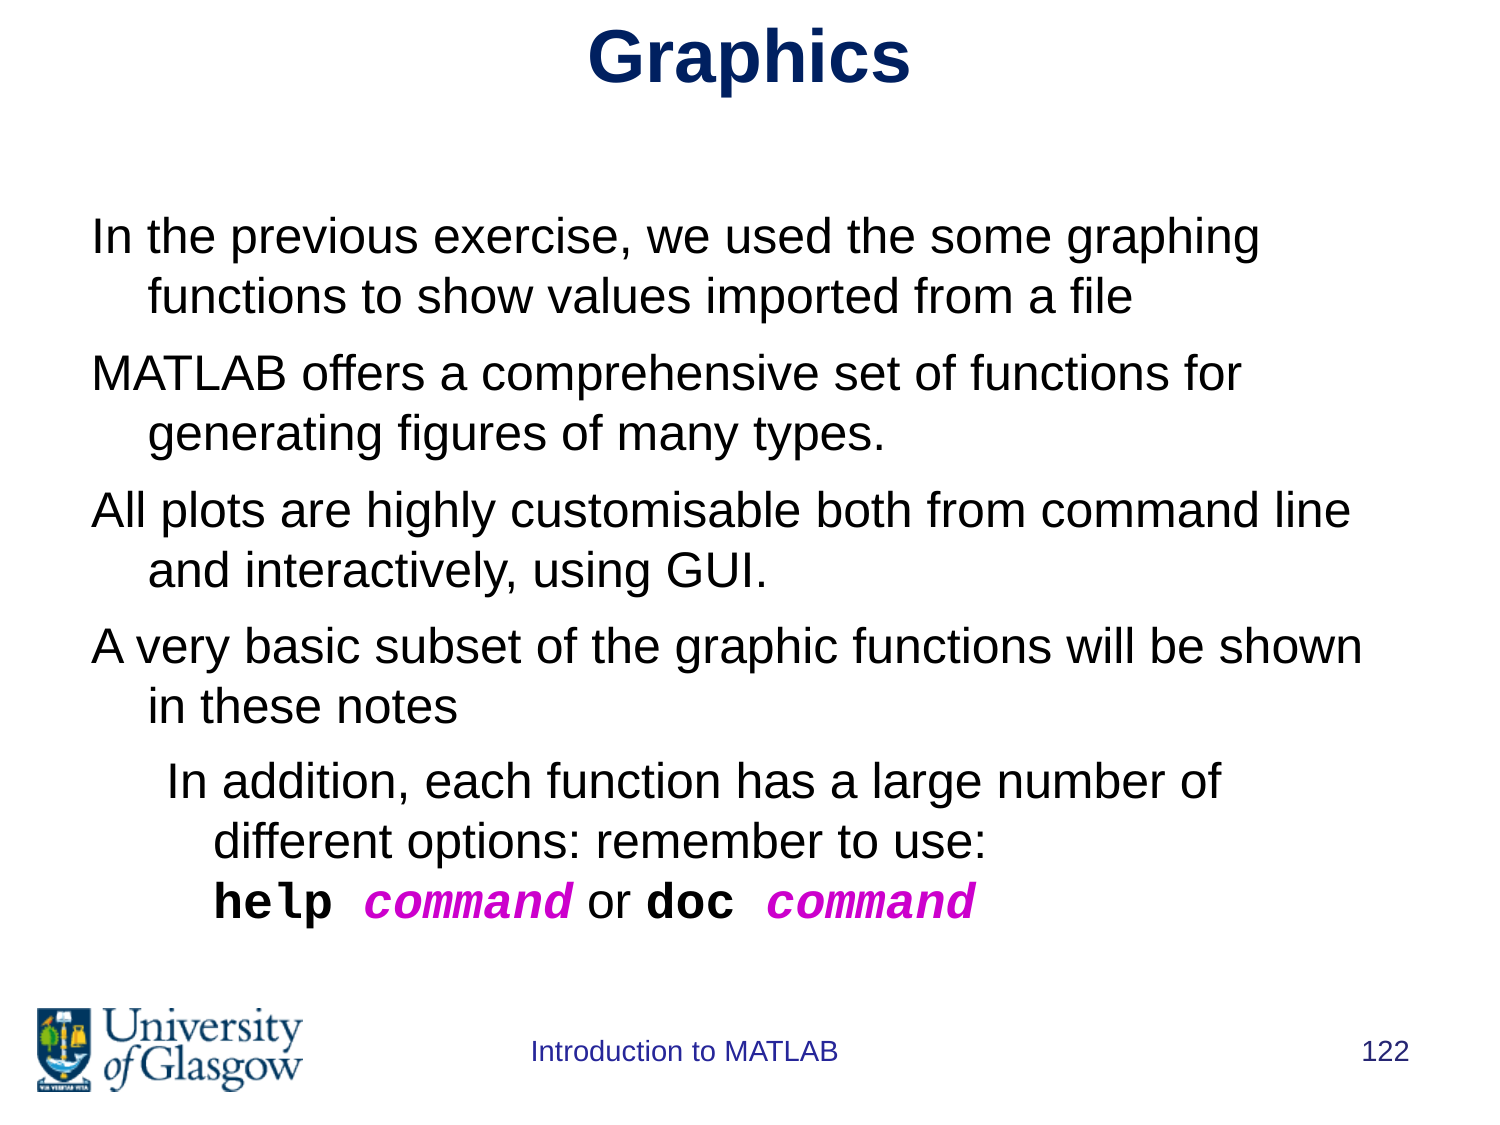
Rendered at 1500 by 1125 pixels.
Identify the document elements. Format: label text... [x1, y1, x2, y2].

footer Introduction to MATLAB [447, 1024, 923, 1103]
slide_number 122 [1074, 1024, 1425, 1103]
list In the previous exercise, we used the some graphing functions to show values imported from a file MATLAB offers a comprehensive set of functions for generating figures of many types. All plots are highly customisable both from command line and interactively, using GUI. A very basic subset of the graphic functions will be shown in these notes In addition, each function has a large number of different options: remember to use: help command or doc command [76, 196, 1427, 939]
title Graphics [0, 0, 1500, 111]
picture [37, 1008, 303, 1092]
